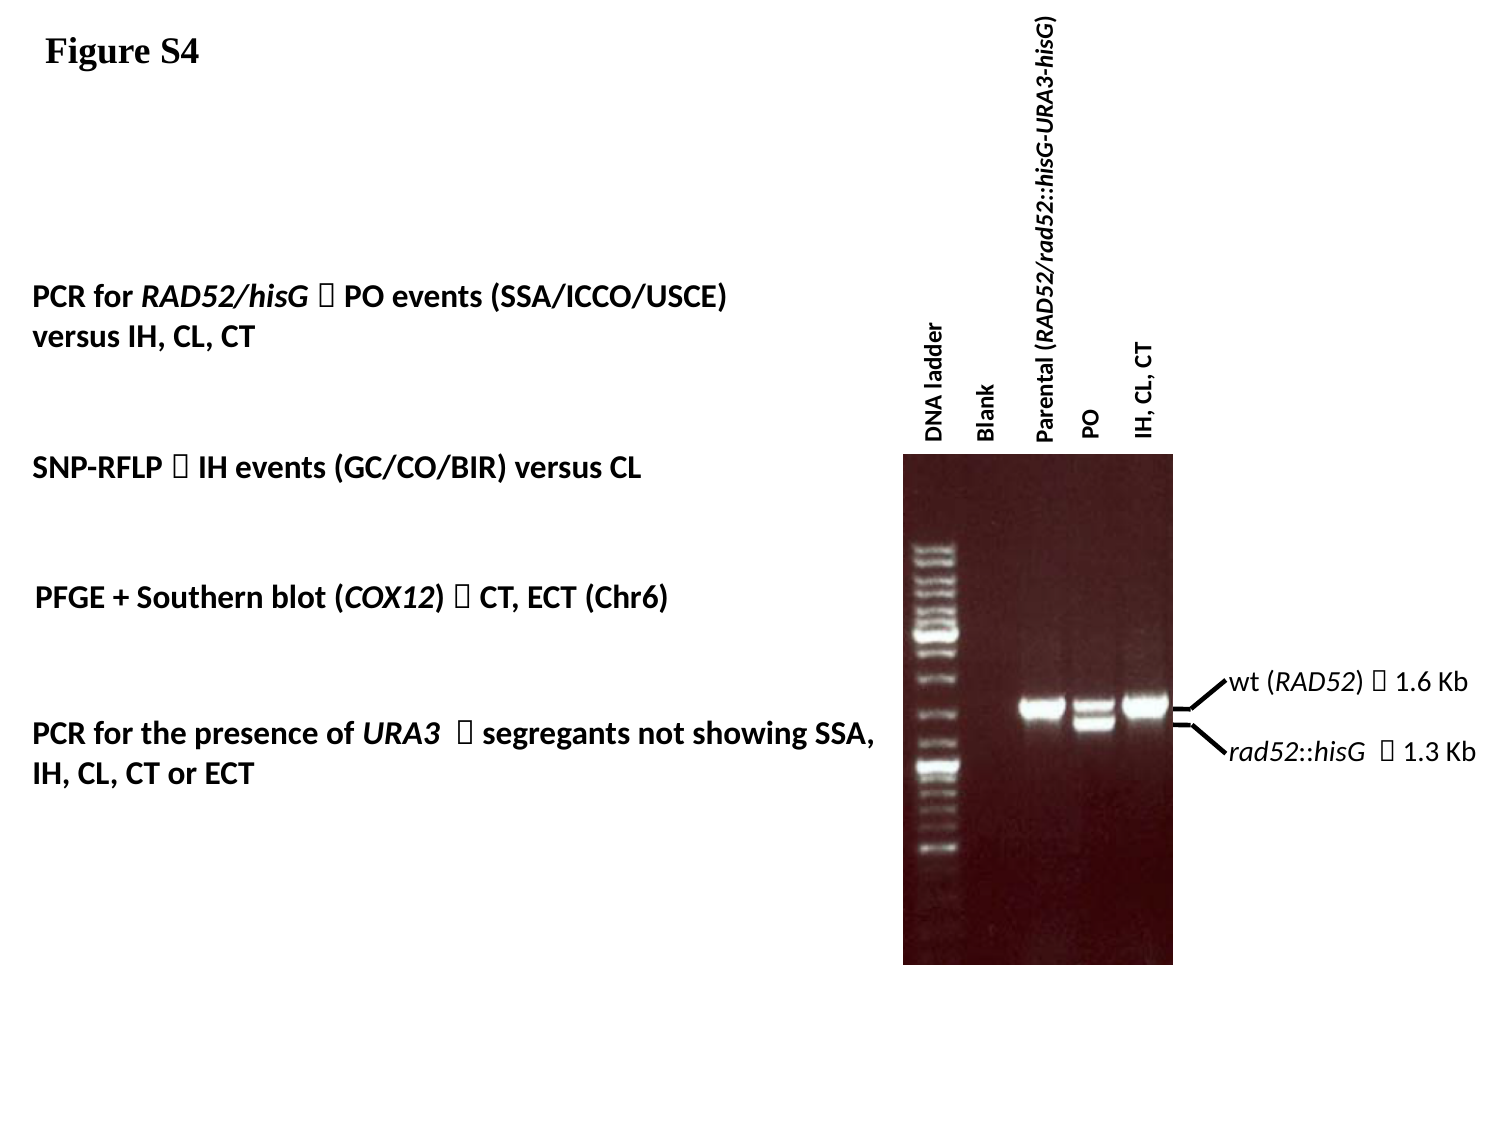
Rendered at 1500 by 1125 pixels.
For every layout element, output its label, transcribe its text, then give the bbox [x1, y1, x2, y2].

text_box PO [1066, 393, 1111, 452]
text_box DNA ladder [909, 307, 955, 452]
text_box IH, CL, CT [1119, 327, 1164, 452]
text_box Parental (RAD52/rad52::hisG-URA3-hisG) [1020, 0, 1066, 452]
text_box PCR for the presence of URA3  segregants not showing SSA, IH, CL, CT or ECT [17, 704, 898, 799]
text_box Blank [961, 369, 1006, 452]
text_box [903, 454, 1227, 965]
text_box Figure S4 [30, 19, 215, 79]
text_box PFGE + Southern blot (COX12)  CT, ECT (Chr6) [20, 567, 898, 623]
text_box SNP-RFLP  IH events (GC/CO/BIR) versus CL [17, 437, 897, 493]
text_box PCR for RAD52/hisG  PO events (SSA/ICCO/USCE) versus IH, CL, CT [17, 267, 939, 362]
text_box wt (RAD52)  1.6 Kb rad52::hisG  1.3 Kb [1232, 655, 1500, 775]
